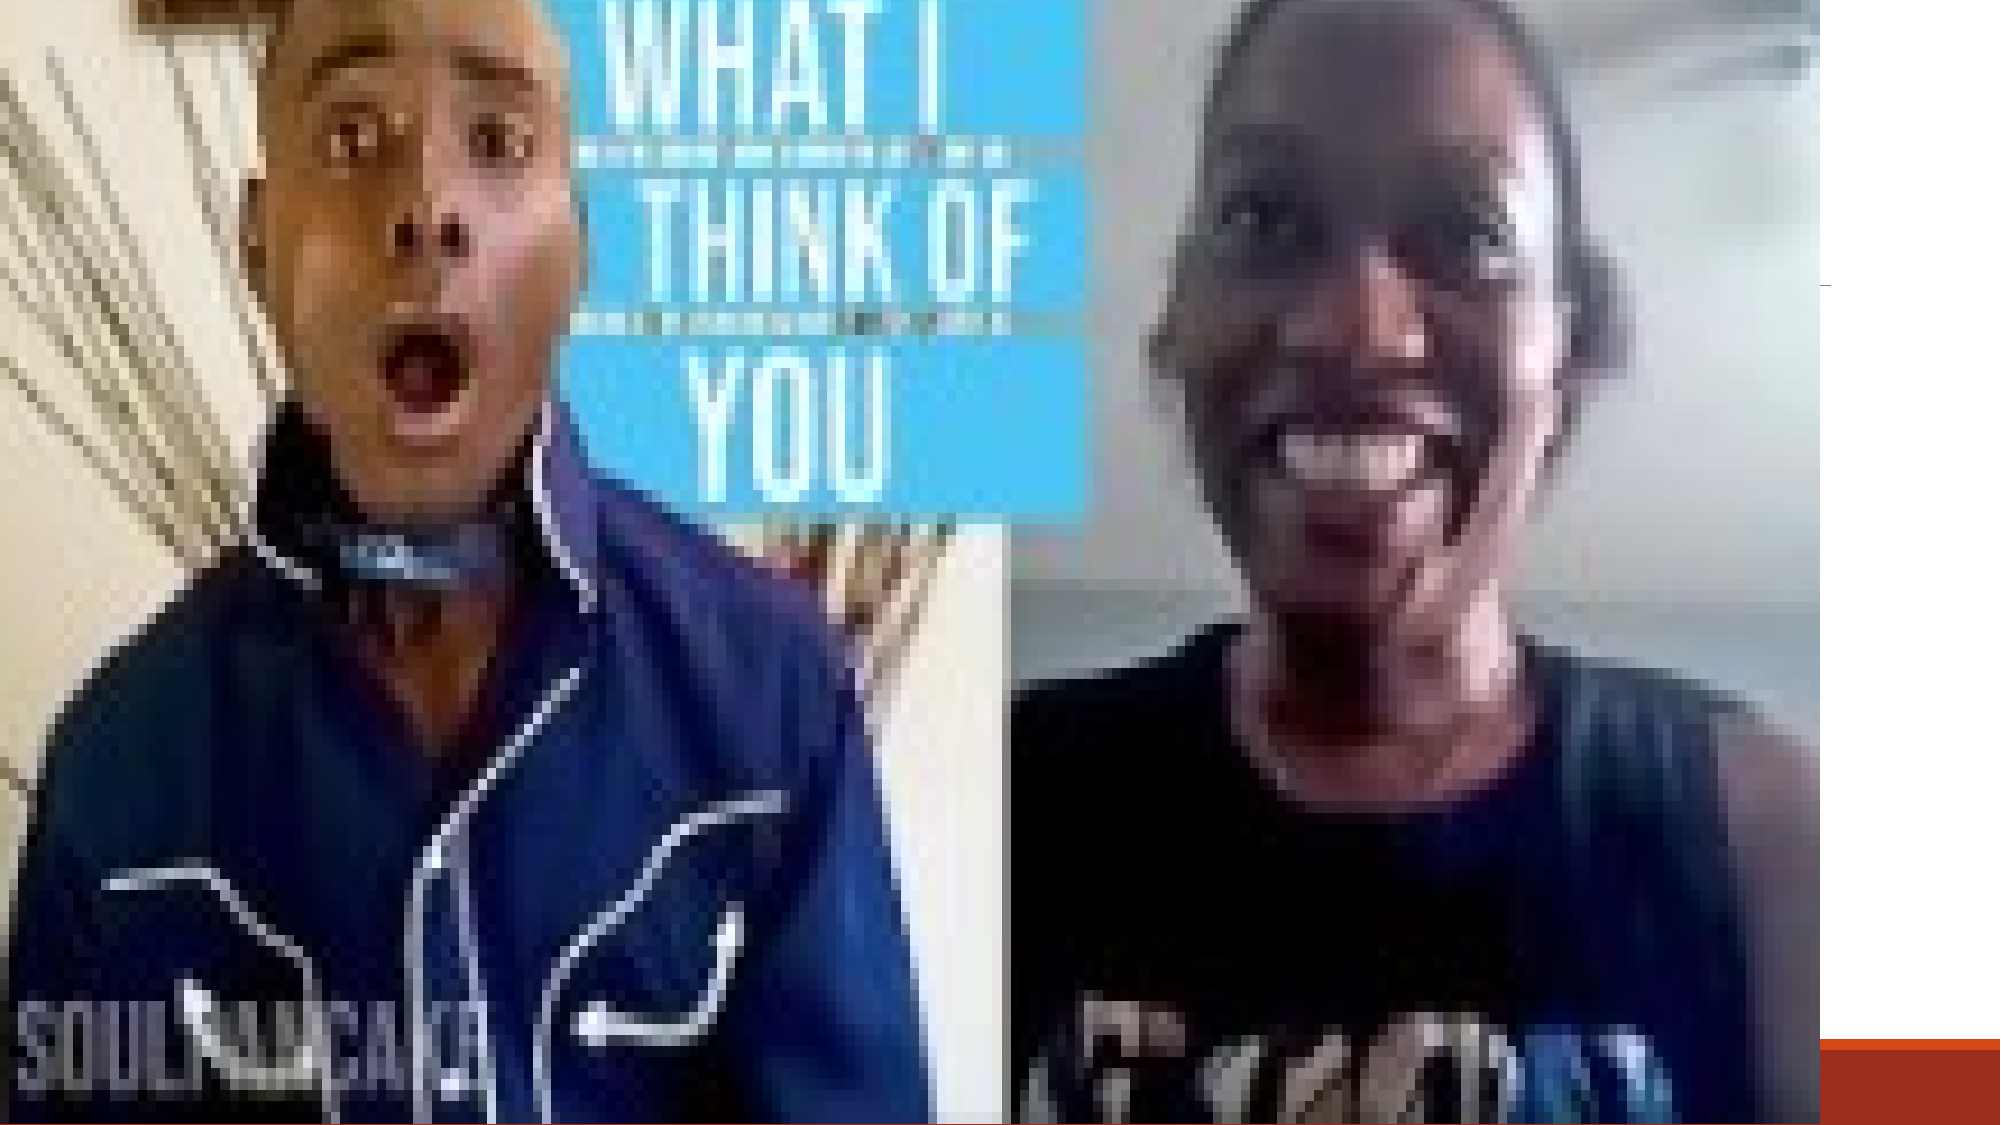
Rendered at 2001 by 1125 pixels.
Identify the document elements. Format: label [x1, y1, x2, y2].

list [0, 0, 1821, 1125]
